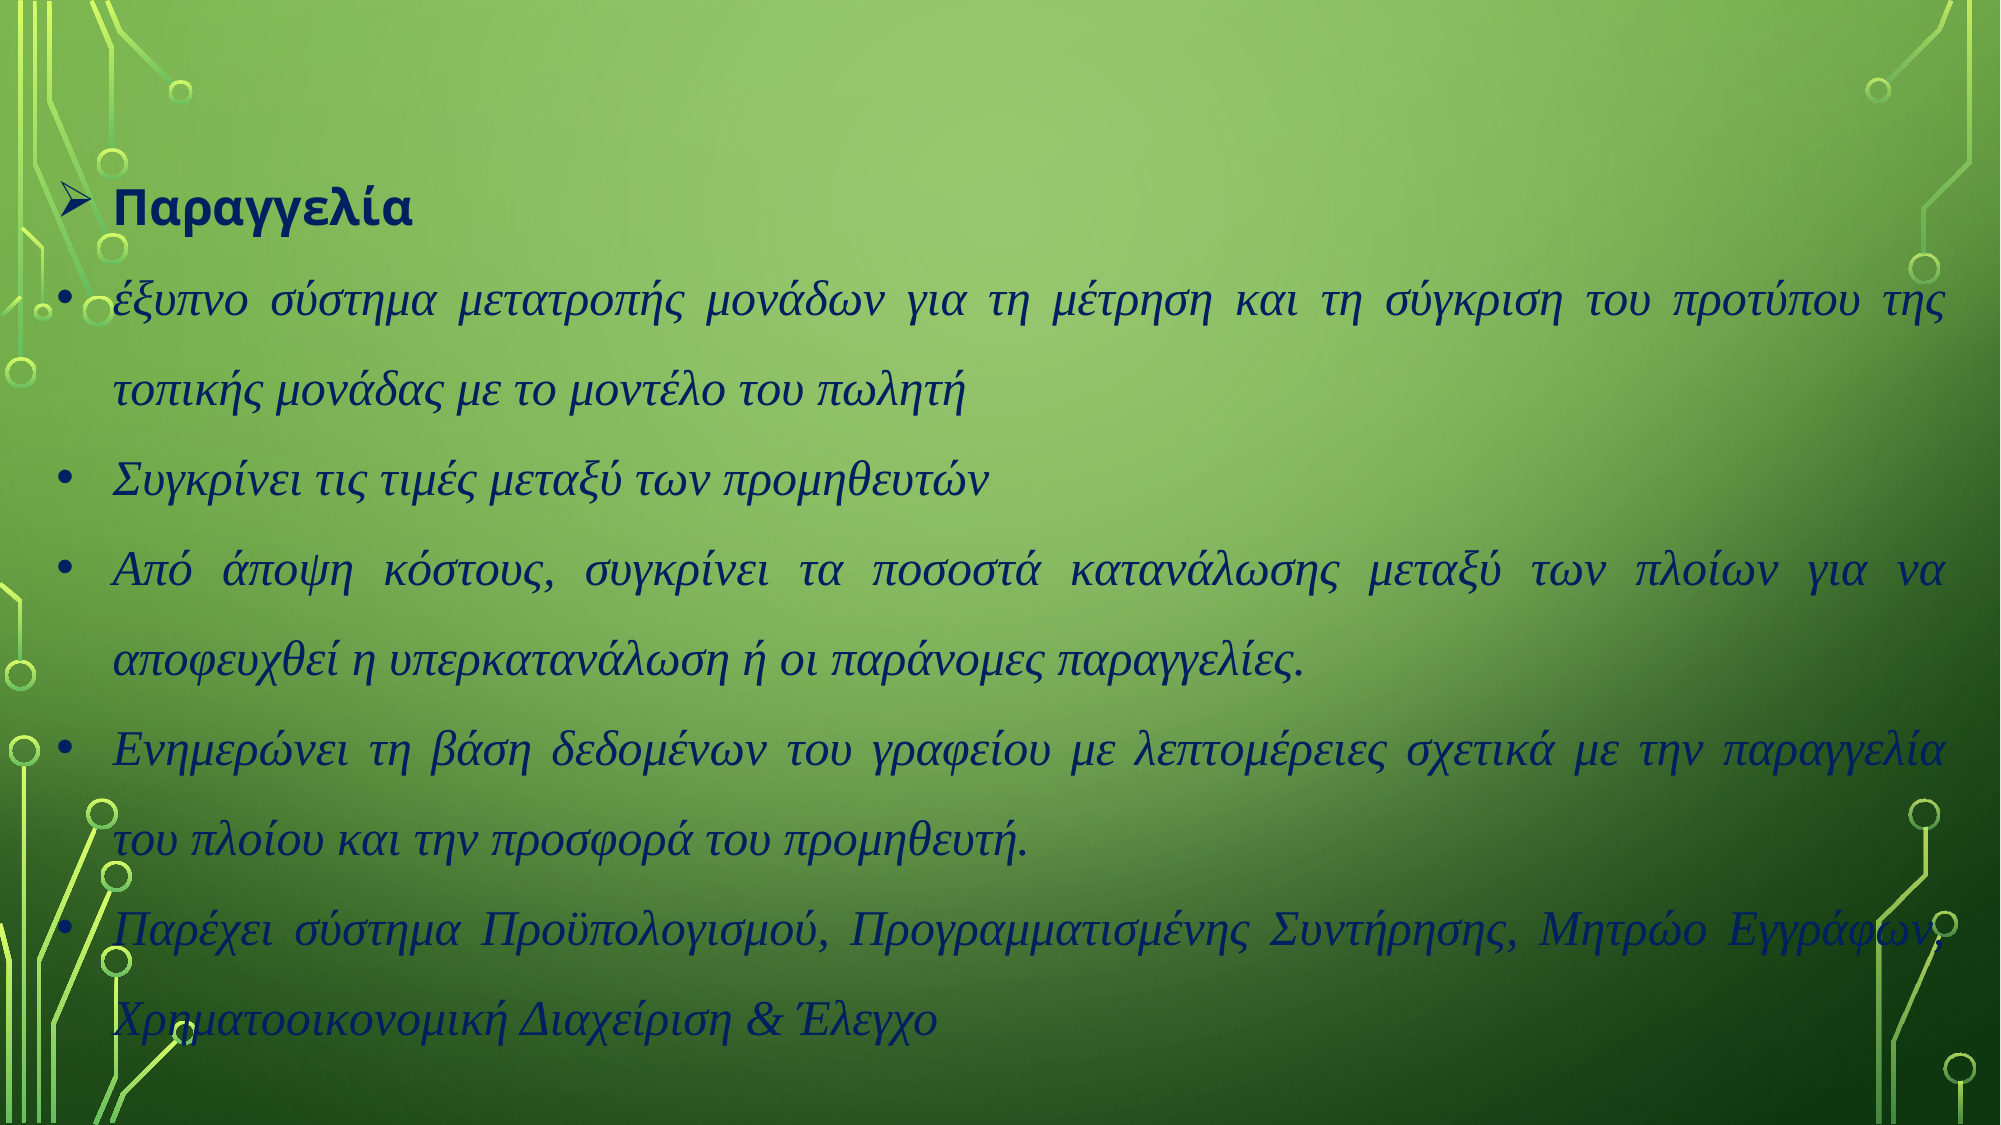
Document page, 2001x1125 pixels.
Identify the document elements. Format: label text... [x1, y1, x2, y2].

text_box Παραγγελία έξυπνο σύστημα μετατροπής μονάδων για τη μέτρηση και τη σύγκριση του προτύπου της τοπικής μονάδας με το μοντέλο του πωλητή Συγκρίνει τις τιμές μεταξύ των προμηθευτών Από άποψη κόστους, συγκρίνει τα ποσοστά κατανάλωσης μεταξύ των πλοίων για να αποφευχθεί η υπερκατανάλωση ή οι παράνομες παραγγελίες. Ενημερώνει τη βάση δεδομένων του γραφείου με λεπτομέρειες σχετικά με την παραγγελία του πλοίου και την προσφορά του προμηθευτή. Παρέχει σύστημα Προϋπολογισμού, Προγραμματισμένης Συντήρησης, Μητρώο Εγγράφων, Χρηματοοικονομική Διαχείριση & Έλεγχο [41, 138, 1962, 1054]
